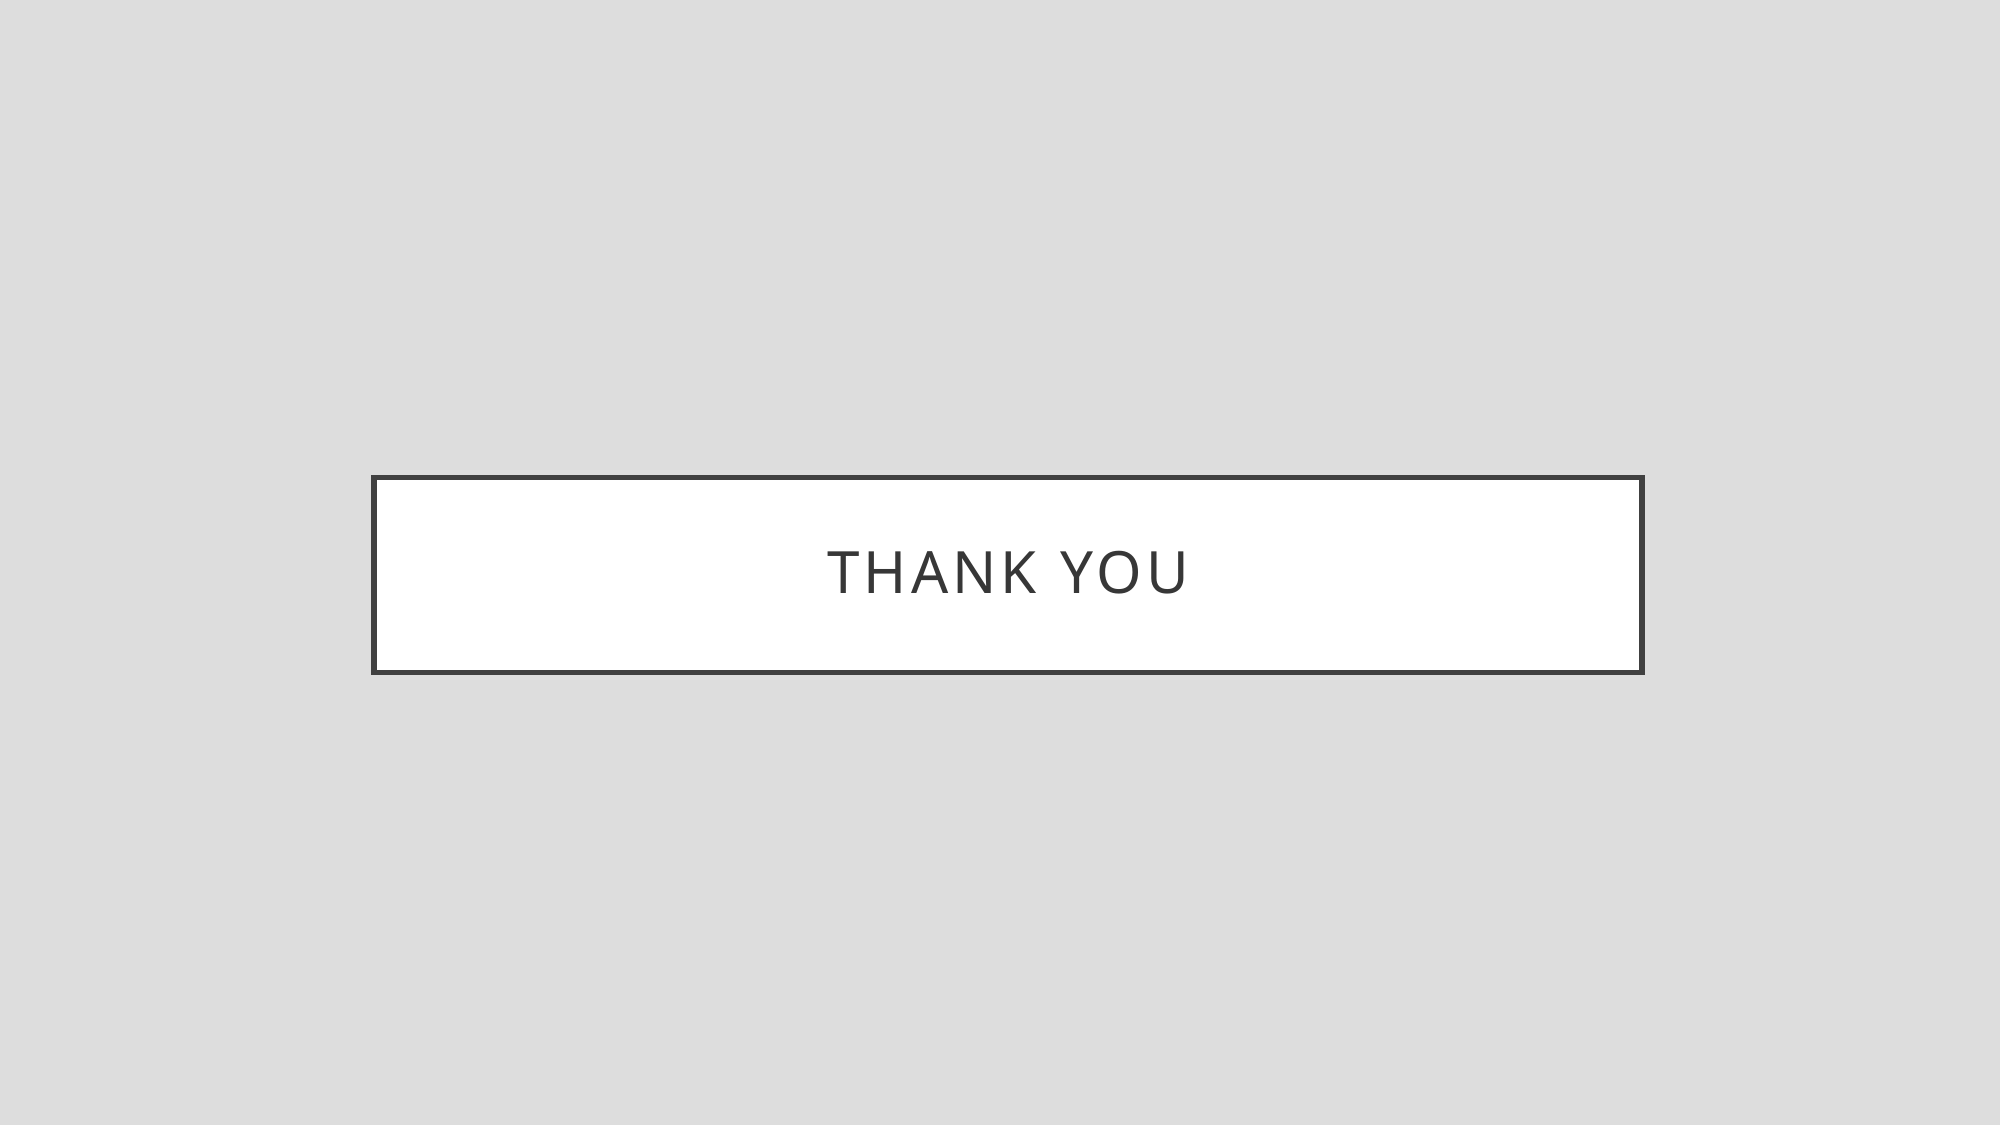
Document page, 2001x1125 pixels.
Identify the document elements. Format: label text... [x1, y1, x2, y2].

title Thank you [371, 475, 1645, 675]
